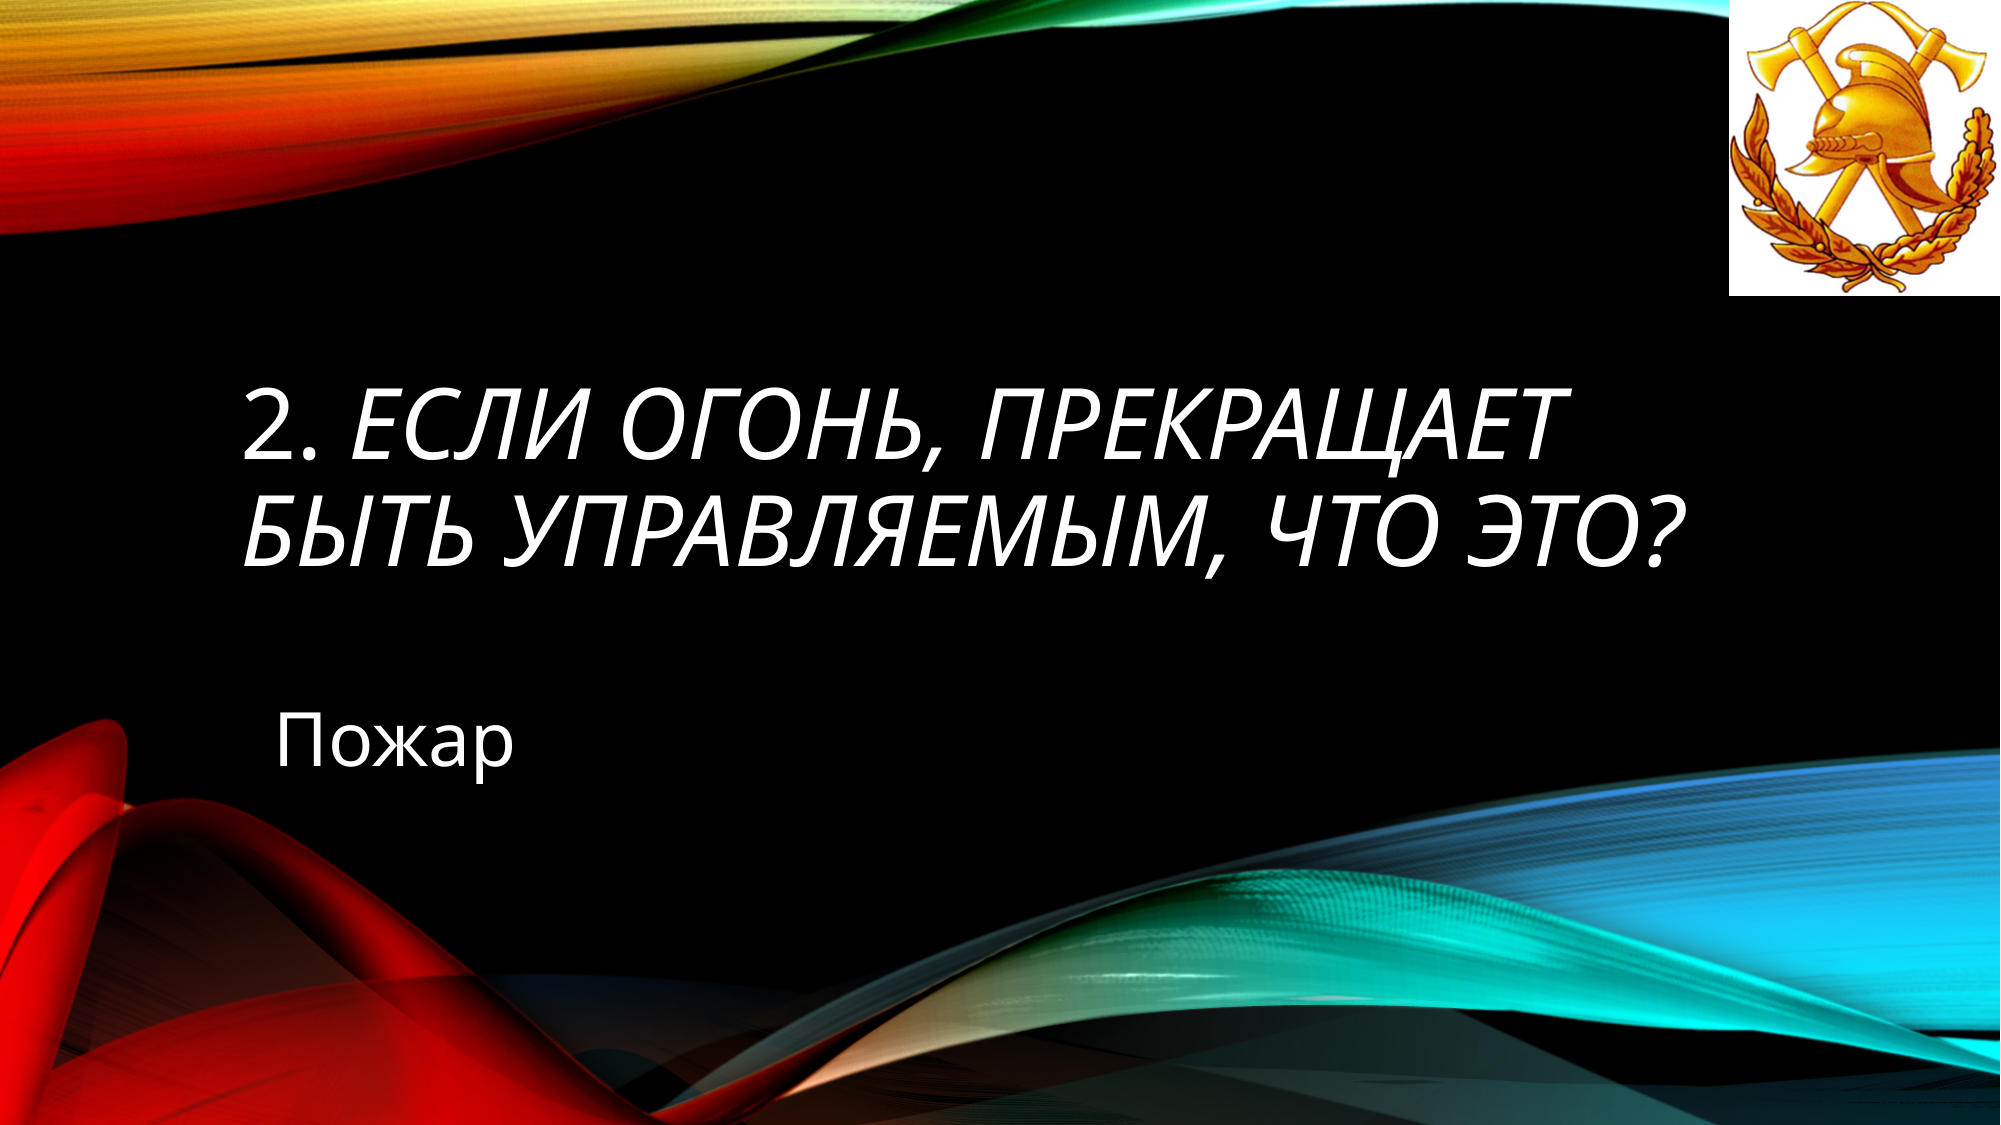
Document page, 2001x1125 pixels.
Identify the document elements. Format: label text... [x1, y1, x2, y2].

title 2. Если огонь, прекращает быть управляемым, что это? [225, 295, 1775, 596]
picture [0, 717, 2000, 1125]
subtitle Пожар [258, 592, 1750, 863]
picture [0, 0, 2000, 297]
